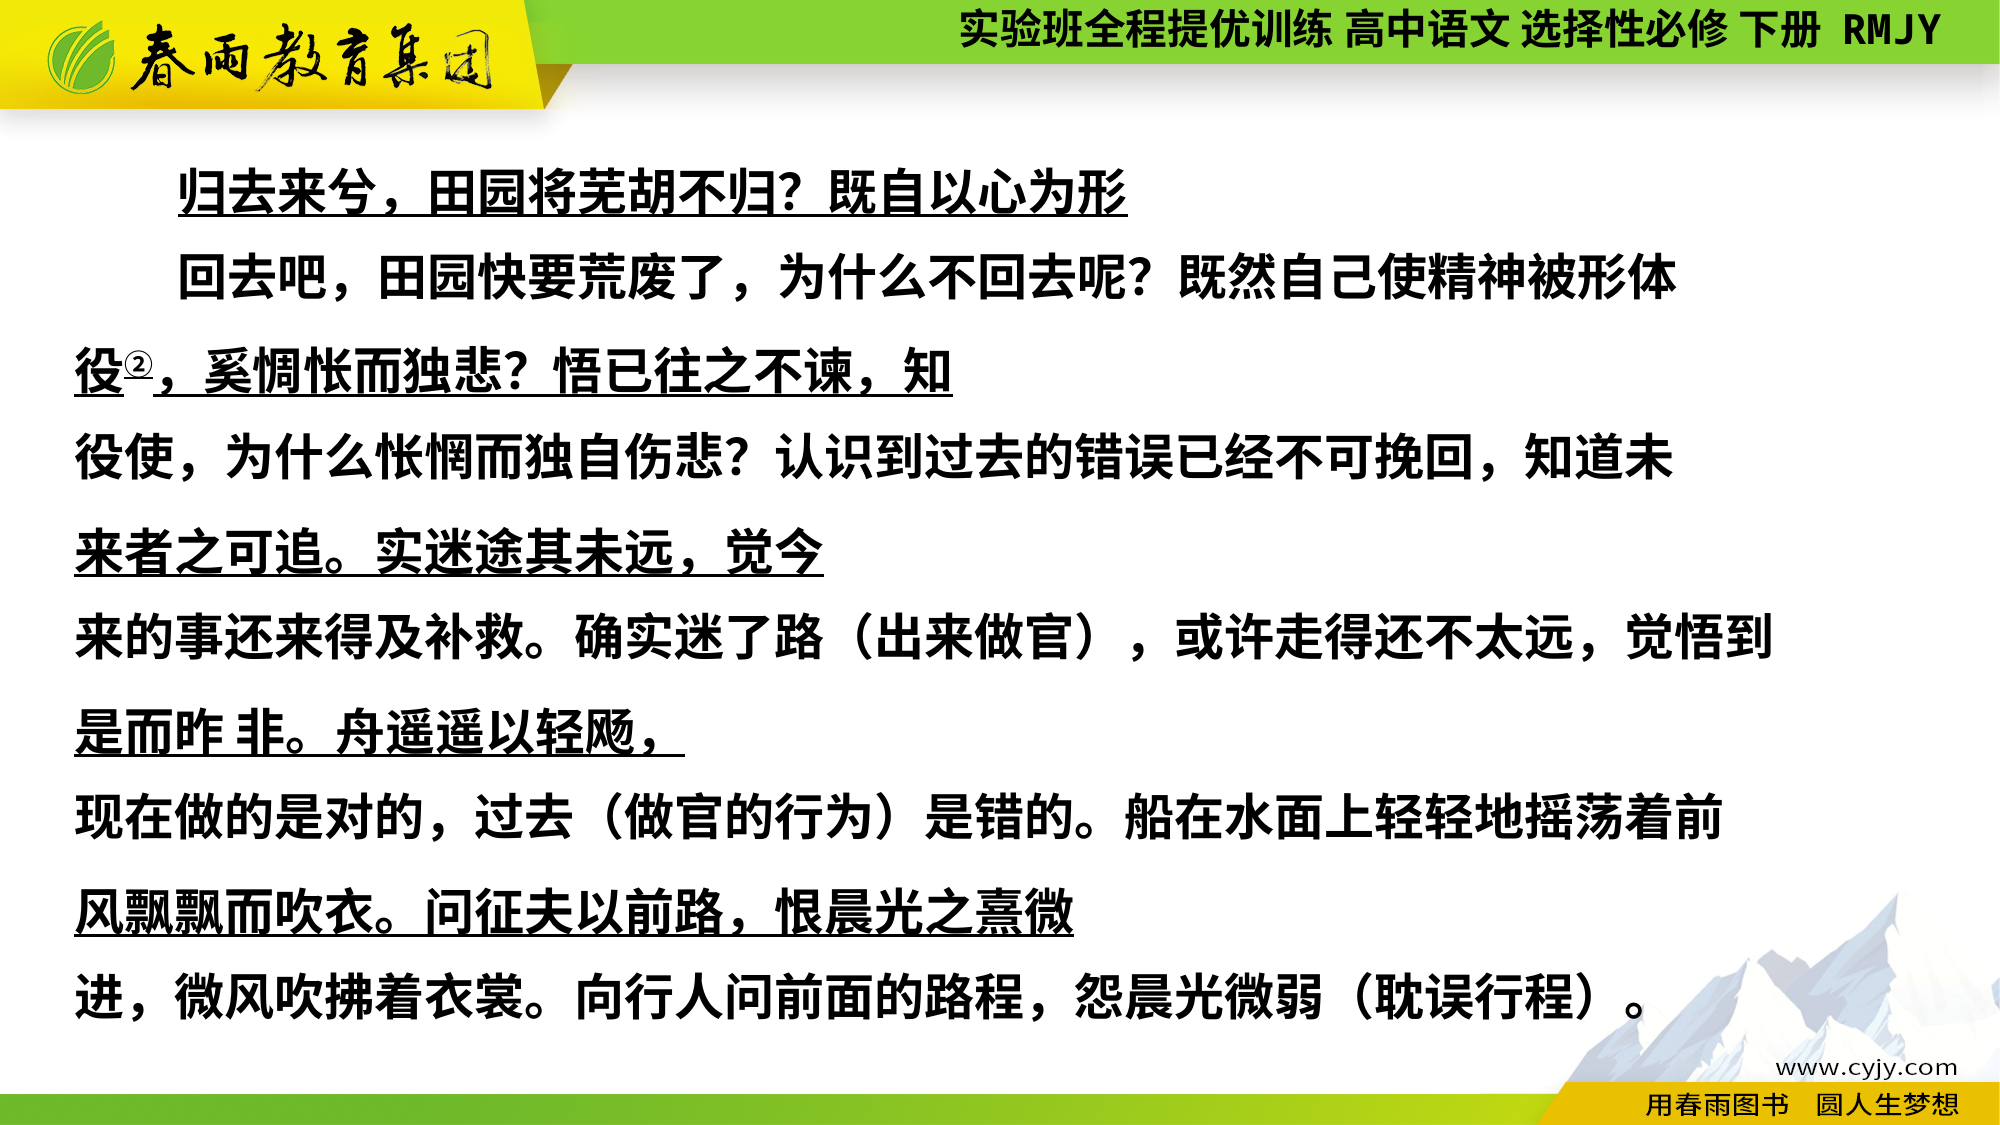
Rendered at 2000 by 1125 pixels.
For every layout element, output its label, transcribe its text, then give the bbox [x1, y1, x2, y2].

text_box 回去吧，田园快要荒废了，为什么不回去呢？既然自己使精神被形体 役使，为什么怅惘而独自伤悲？认识到过去的错误已经不可挽回，知道未 来的事还来得及补救。确实迷了路（出来做官），或许走得还不太远，觉悟到 现在做的是对的，过去（做官的行为）是错的。船在水面上轻轻地摇荡着前 进，微风吹拂着衣裳。向行人问前面的路程，怨晨光微弱（耽误行程）。 [59, 208, 1944, 1033]
picture [0, 0, 2000, 1125]
